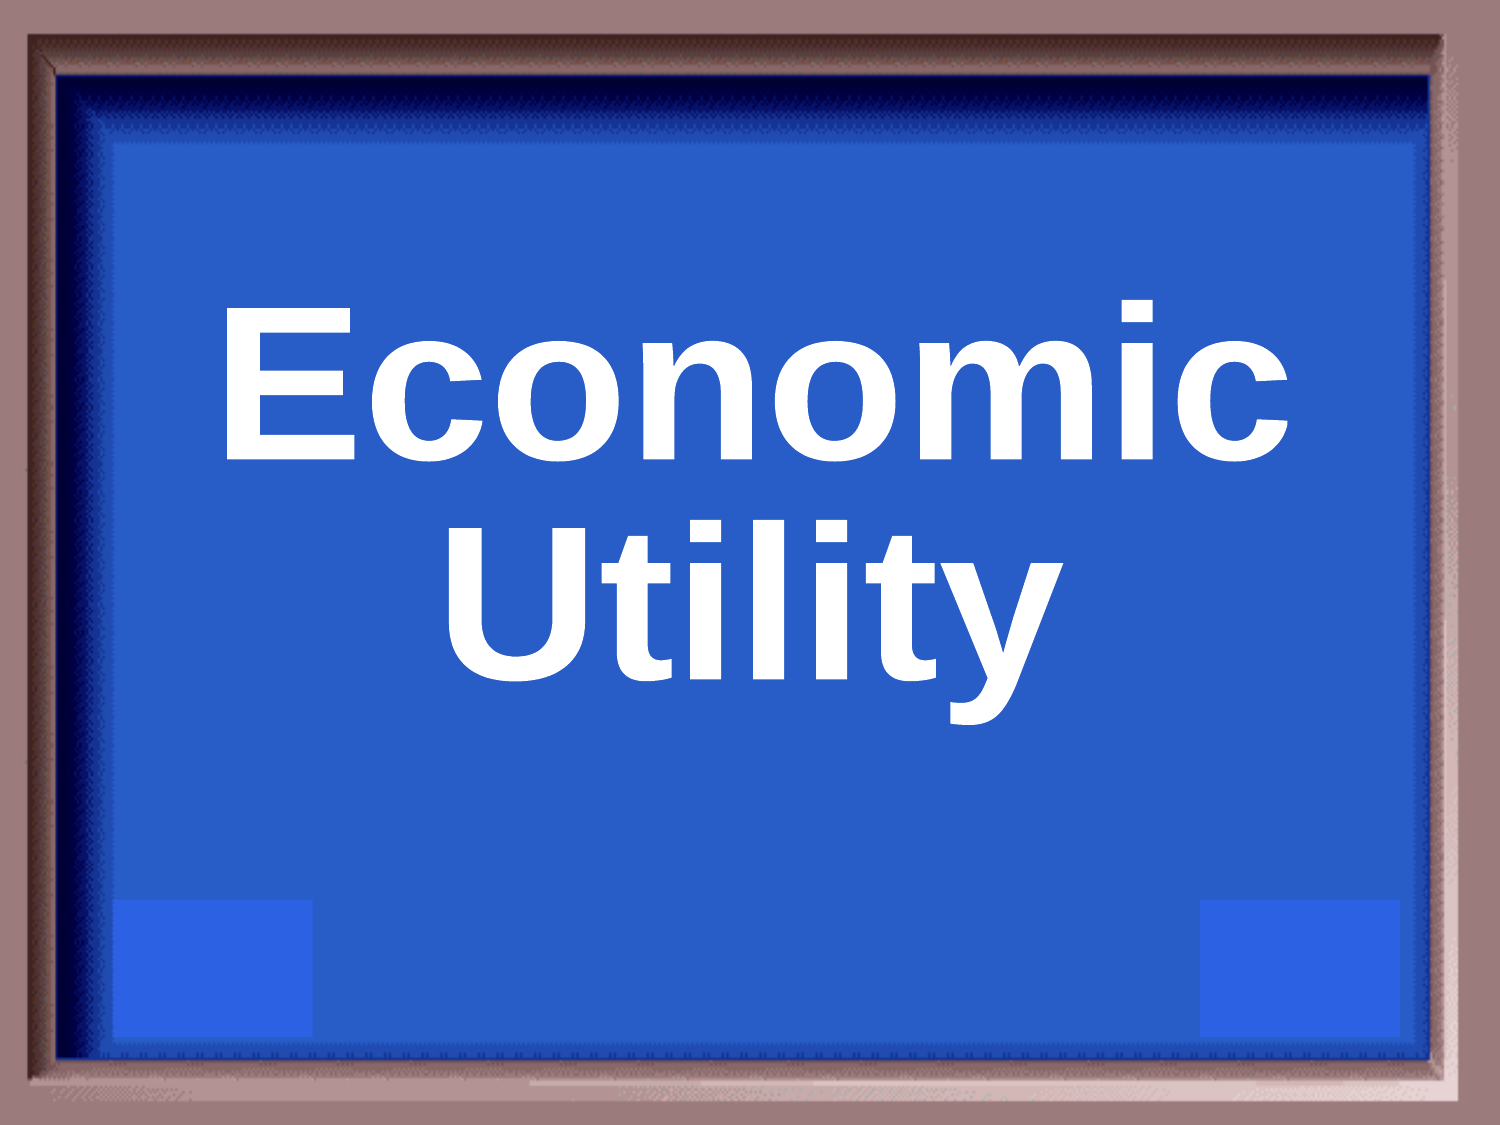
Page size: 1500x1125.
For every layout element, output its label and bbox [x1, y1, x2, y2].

picture [0, 0, 1500, 1125]
text_box [112, 899, 313, 1038]
text_box [1200, 899, 1401, 1038]
